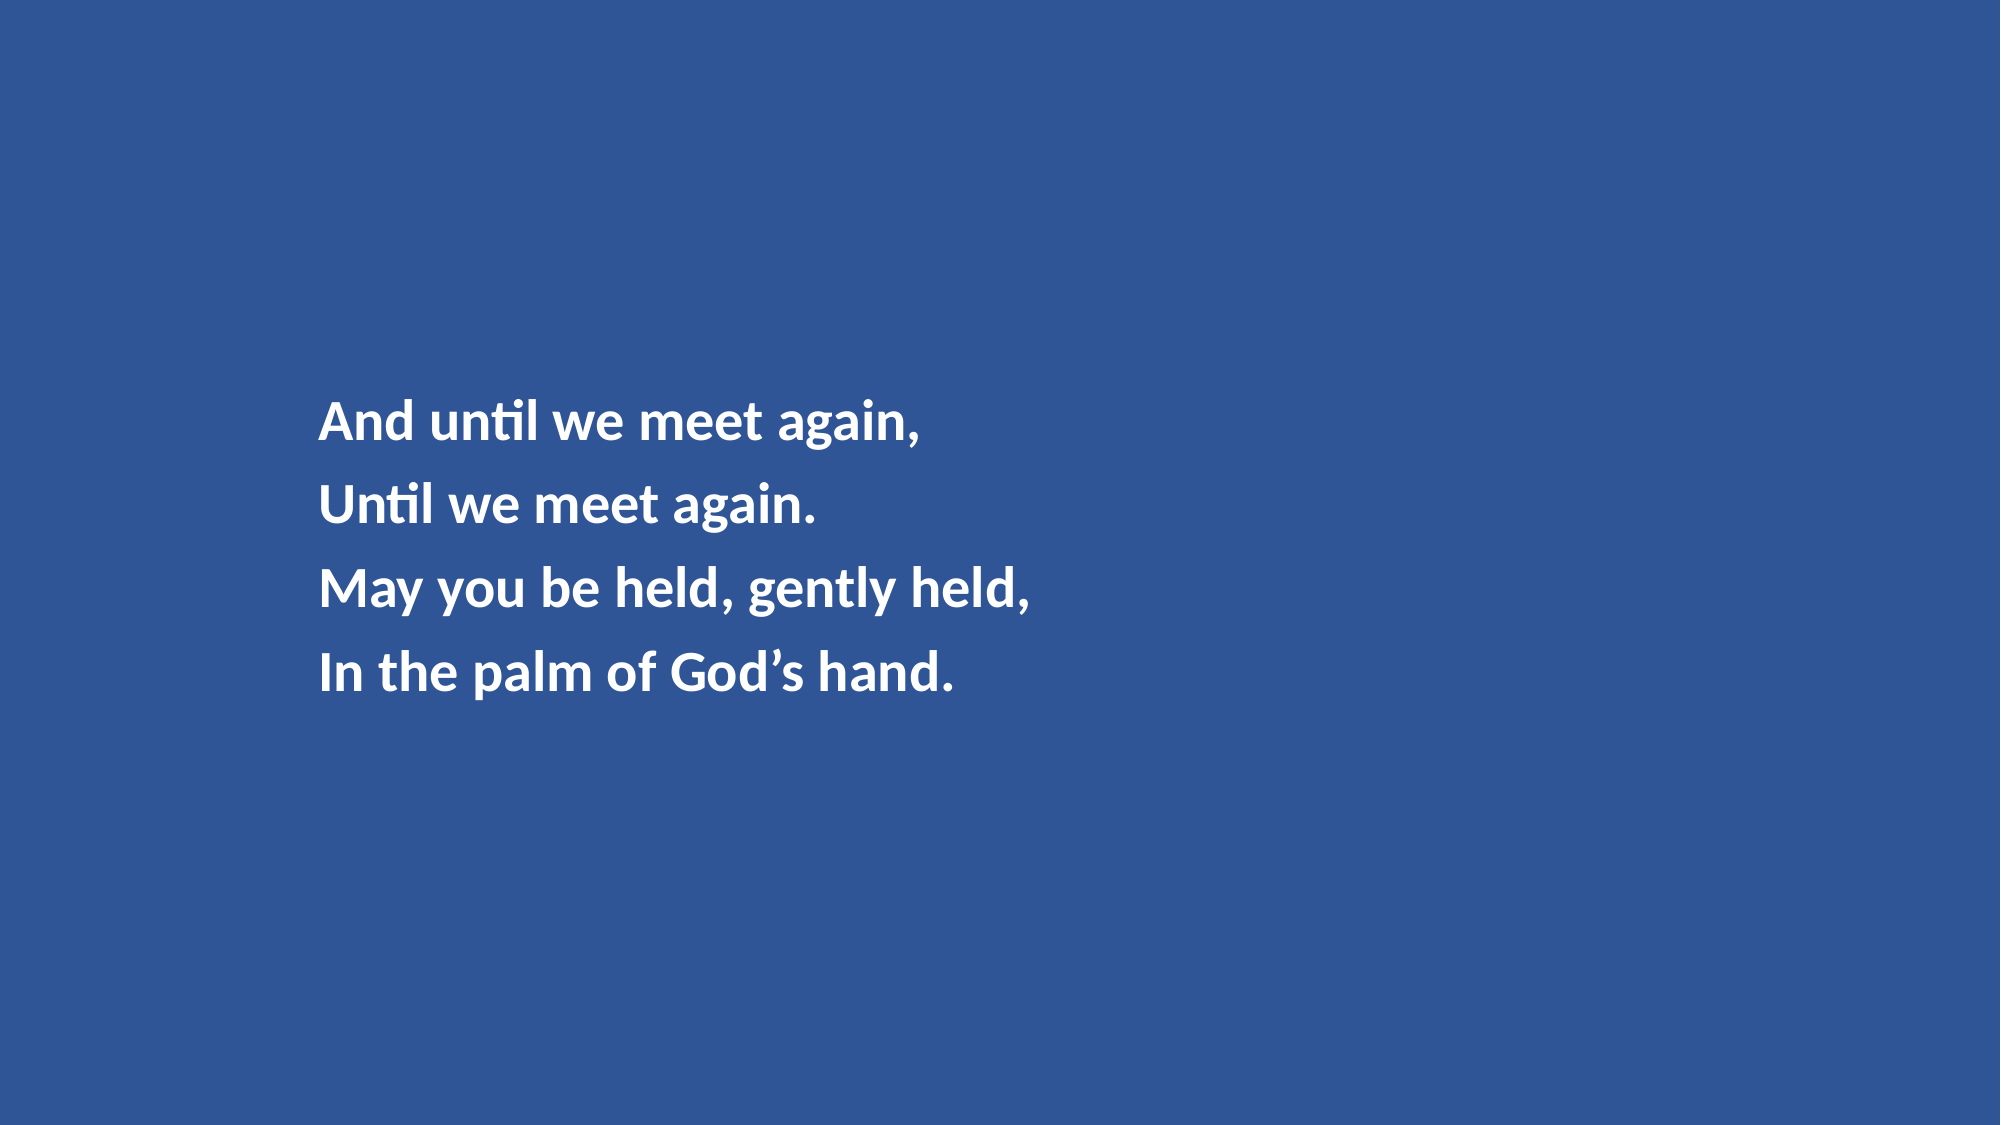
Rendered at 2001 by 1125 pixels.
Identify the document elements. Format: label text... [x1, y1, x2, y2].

list And until we meet again, Until we meet again. May you be held, gently held, In the palm of God’s hand. [303, 382, 1704, 743]
